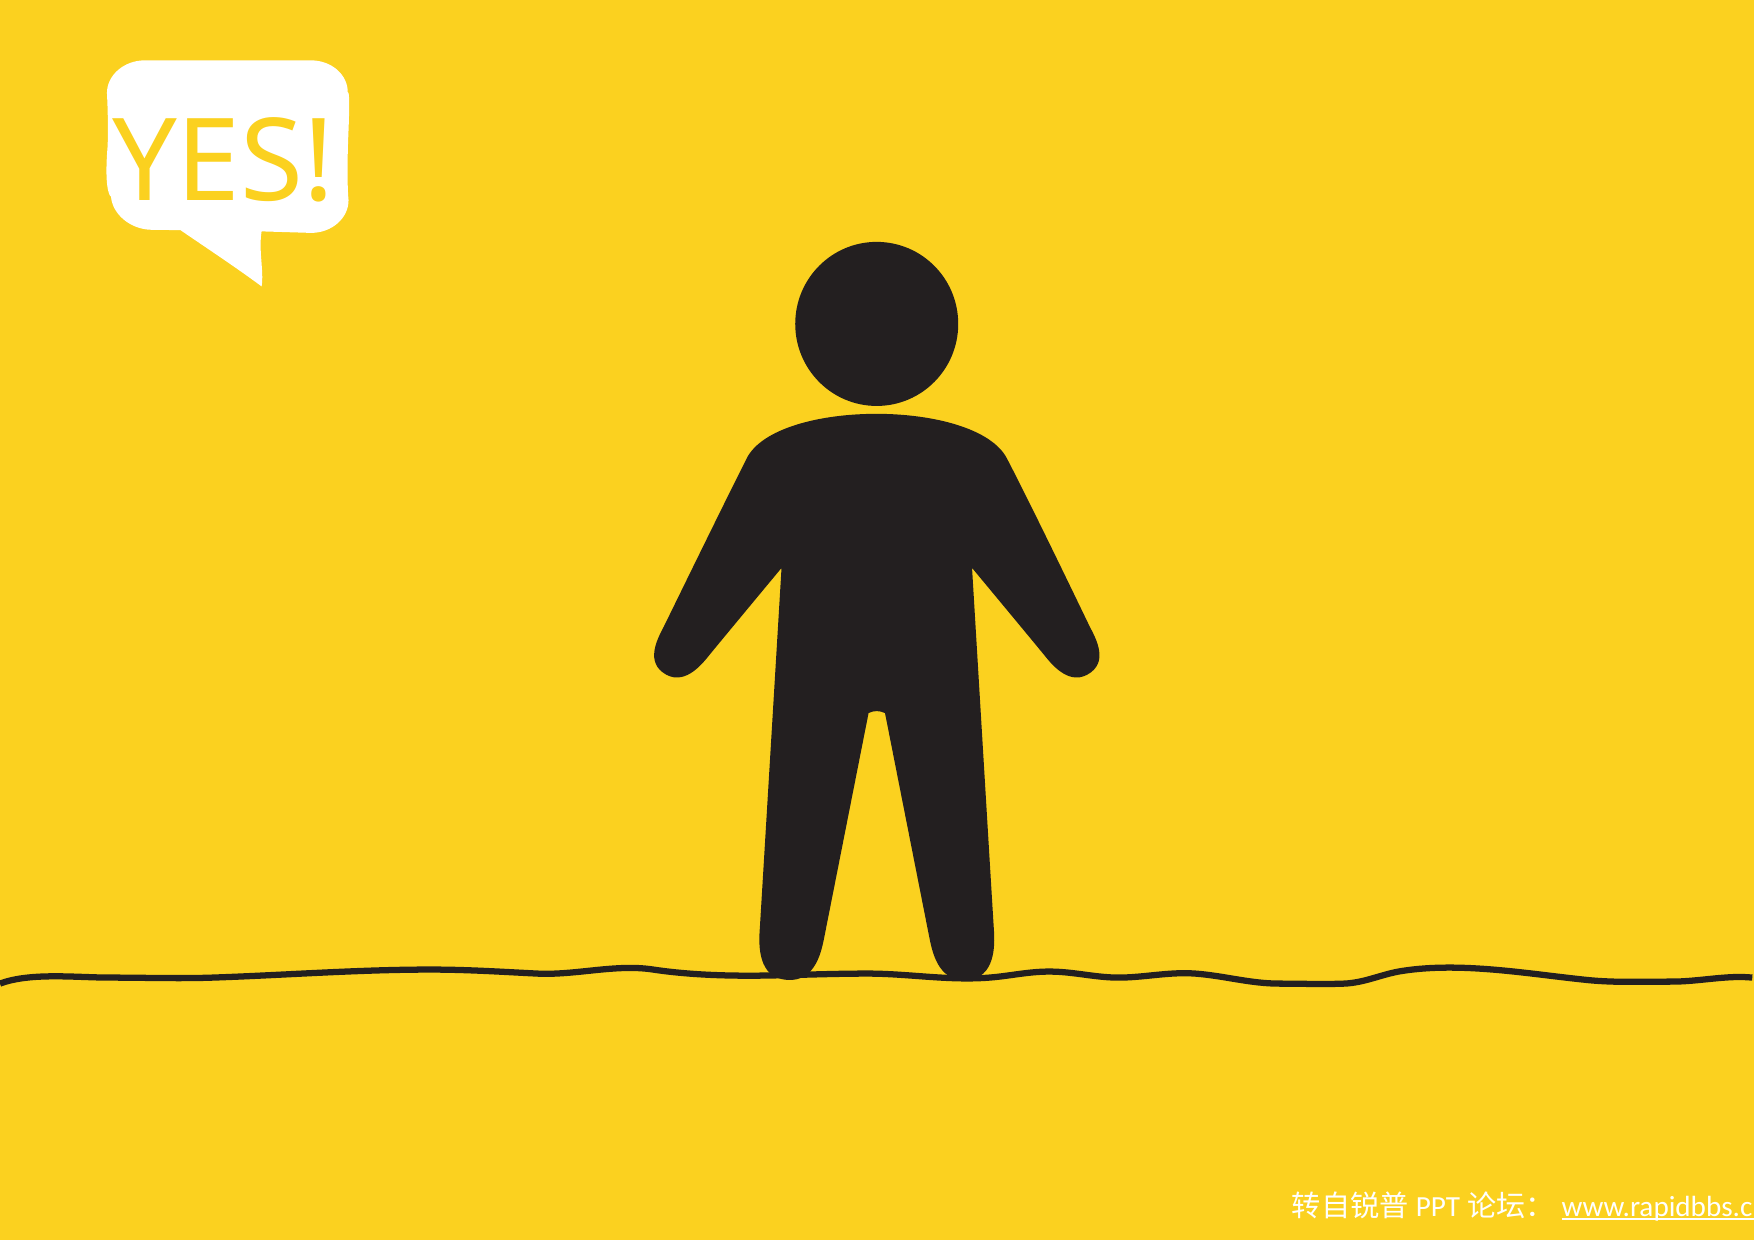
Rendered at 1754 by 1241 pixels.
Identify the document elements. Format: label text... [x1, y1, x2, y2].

text_box 转自锐普PPT论坛：www.rapidbbs.cn [1277, 1179, 1754, 1230]
text_box [0, 967, 1753, 984]
text_box [795, 241, 959, 406]
text_box [181, 231, 324, 287]
text_box YES! [112, 72, 335, 231]
text_box [0, 0, 1754, 1241]
text_box [654, 413, 1100, 978]
text_box [115, 60, 350, 226]
text_box [106, 76, 112, 202]
